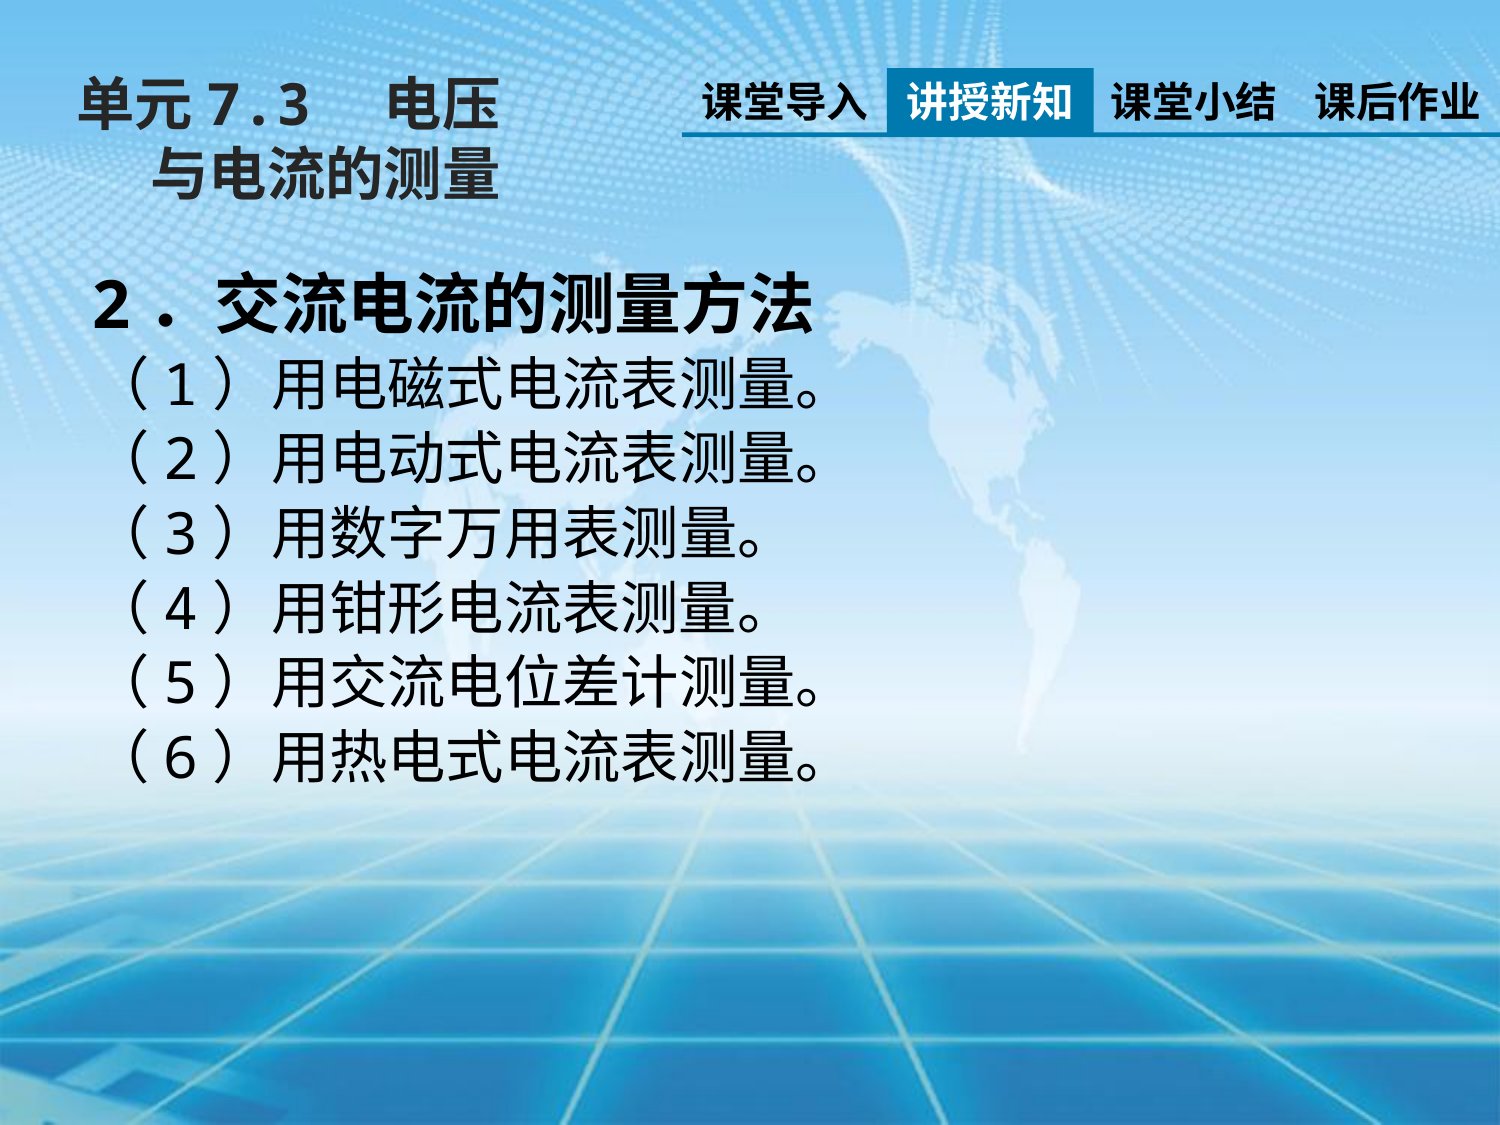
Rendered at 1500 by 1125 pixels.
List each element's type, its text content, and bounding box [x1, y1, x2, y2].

text_box 2．交流电流的测量方法 （1）用电磁式电流表测量。 （2）用电动式电流表测量。 （3）用数字万用表测量。 （4）用钳形电流表测量。 （5）用交流电位差计测量。 （6）用热电式电流表测量。 [76, 263, 1424, 822]
picture [0, 0, 1500, 1125]
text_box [10, 59, 1500, 216]
